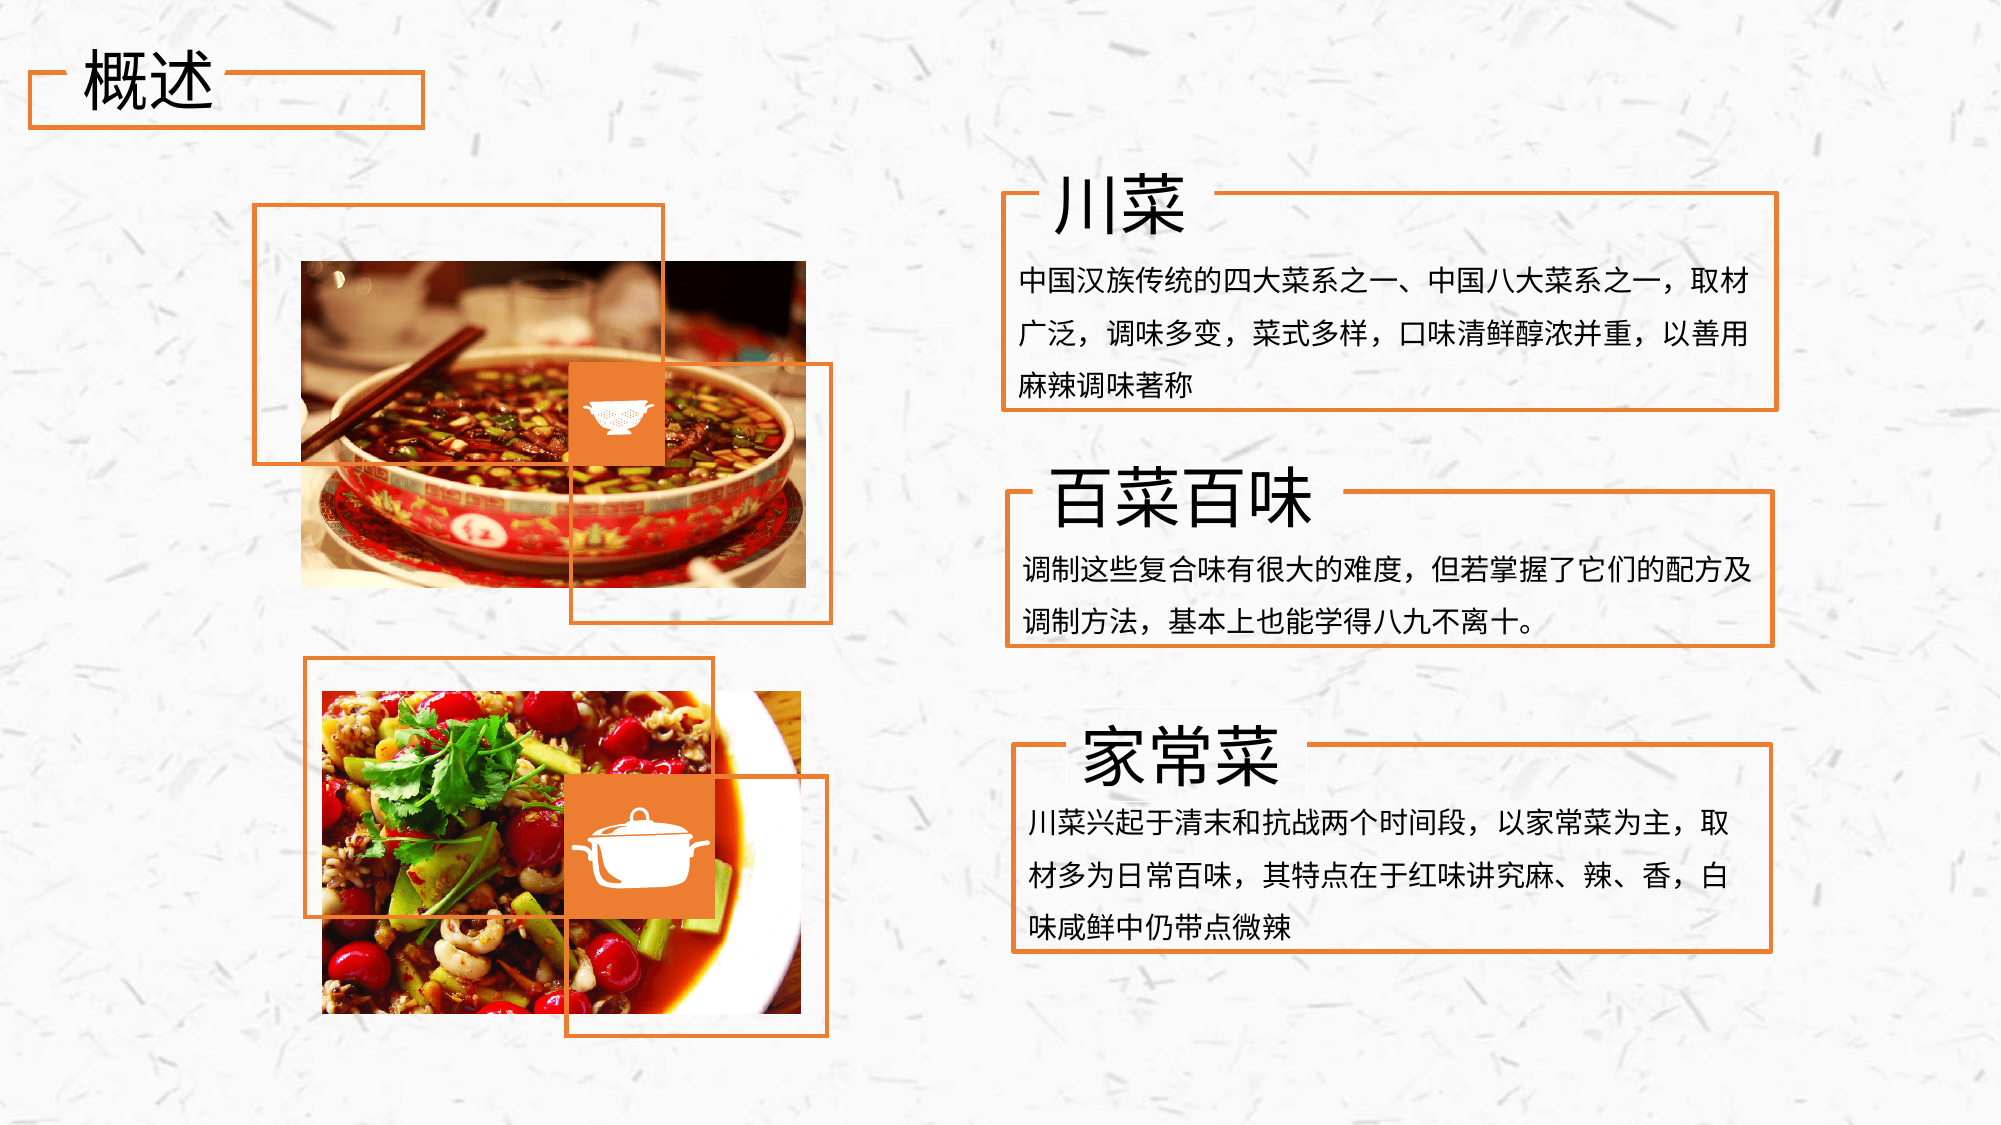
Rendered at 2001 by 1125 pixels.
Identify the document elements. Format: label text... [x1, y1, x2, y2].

text_box 中国汉族传统的四大菜系之一、中国八大菜系之一，取材广泛，调味多变，菜式多样，口味清鲜醇浓并重，以善用麻辣调味著称 [1003, 192, 1777, 410]
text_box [304, 657, 828, 1036]
text_box 家常菜 [1066, 706, 1307, 802]
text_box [30, 0, 424, 128]
text_box 川菜兴起于清末和抗战两个时间段，以家常菜为主，取材多为日常百味，其特点在于红味讲究麻、辣、香，白味咸鲜中仍带点微辣 [1013, 744, 1772, 952]
picture [0, 0, 2001, 1125]
text_box 百菜百味 [1032, 448, 1344, 544]
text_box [592, 788, 683, 917]
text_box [254, 204, 832, 624]
text_box 调制这些复合味有很大的难度，但若掌握了它们的配方及调制方法，基本上也能学得八九不离十。 [1007, 491, 1773, 647]
text_box 川菜 [1039, 155, 1215, 250]
